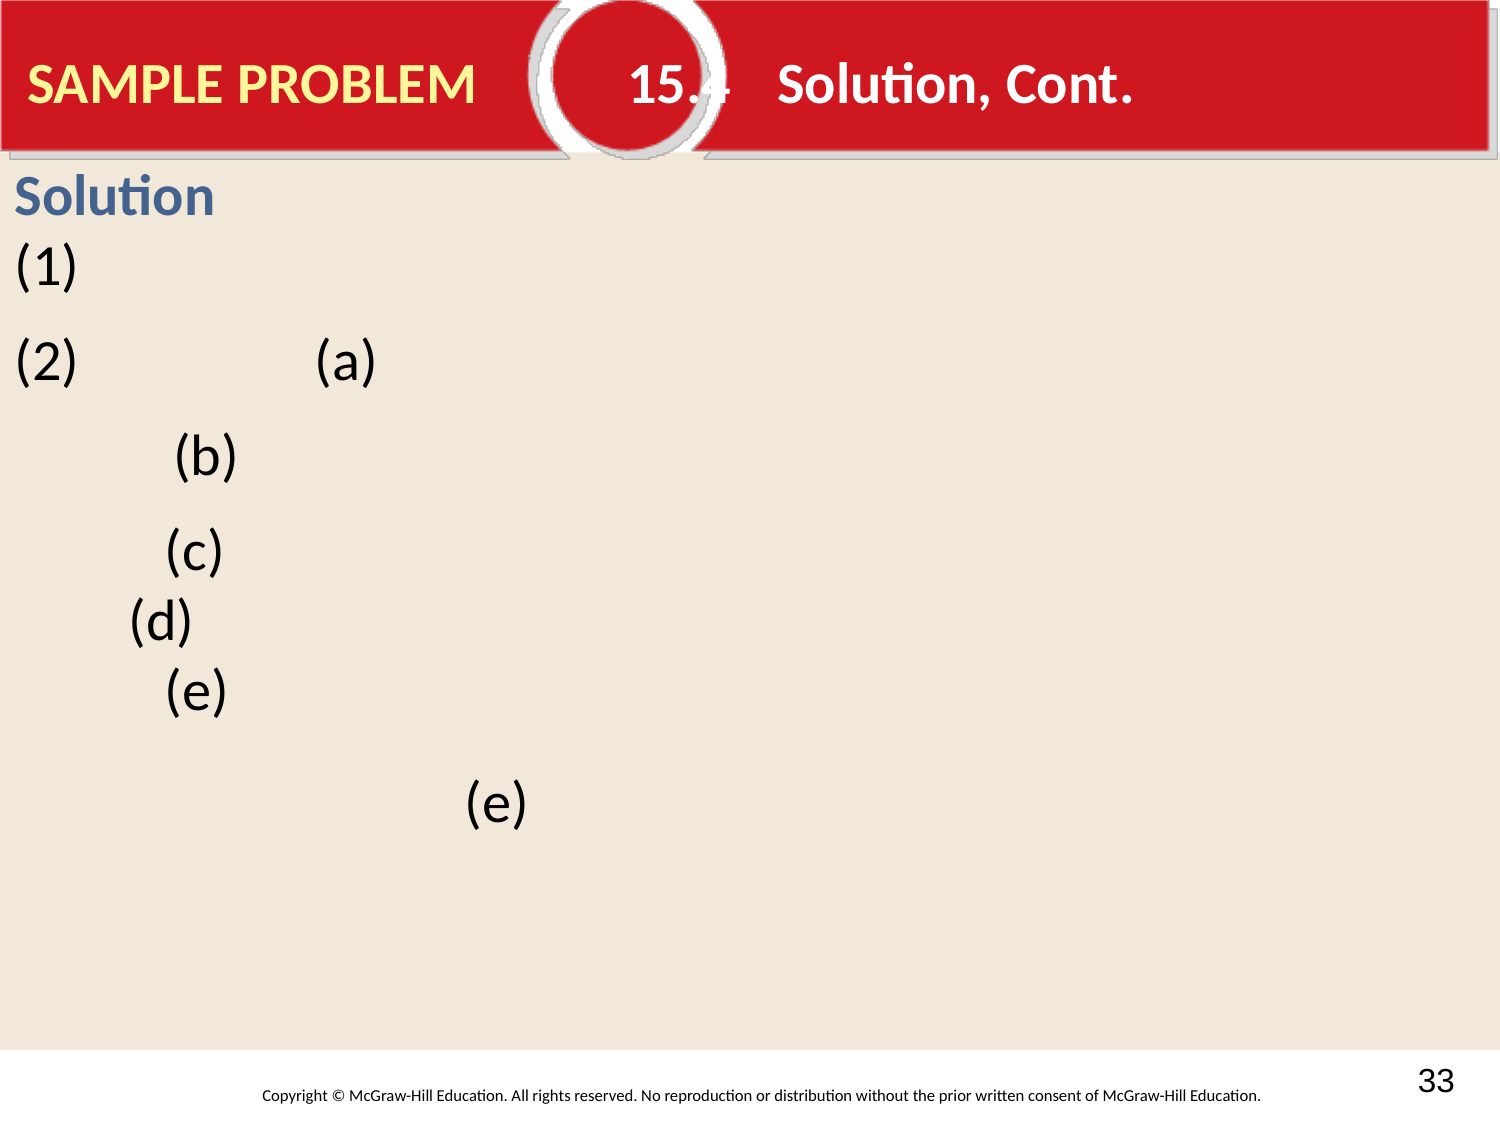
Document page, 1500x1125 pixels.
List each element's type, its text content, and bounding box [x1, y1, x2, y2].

picture [0, 0, 1500, 162]
title SAMPLE PROBLEM 15.4 Solution, Cont. [12, 37, 1475, 125]
